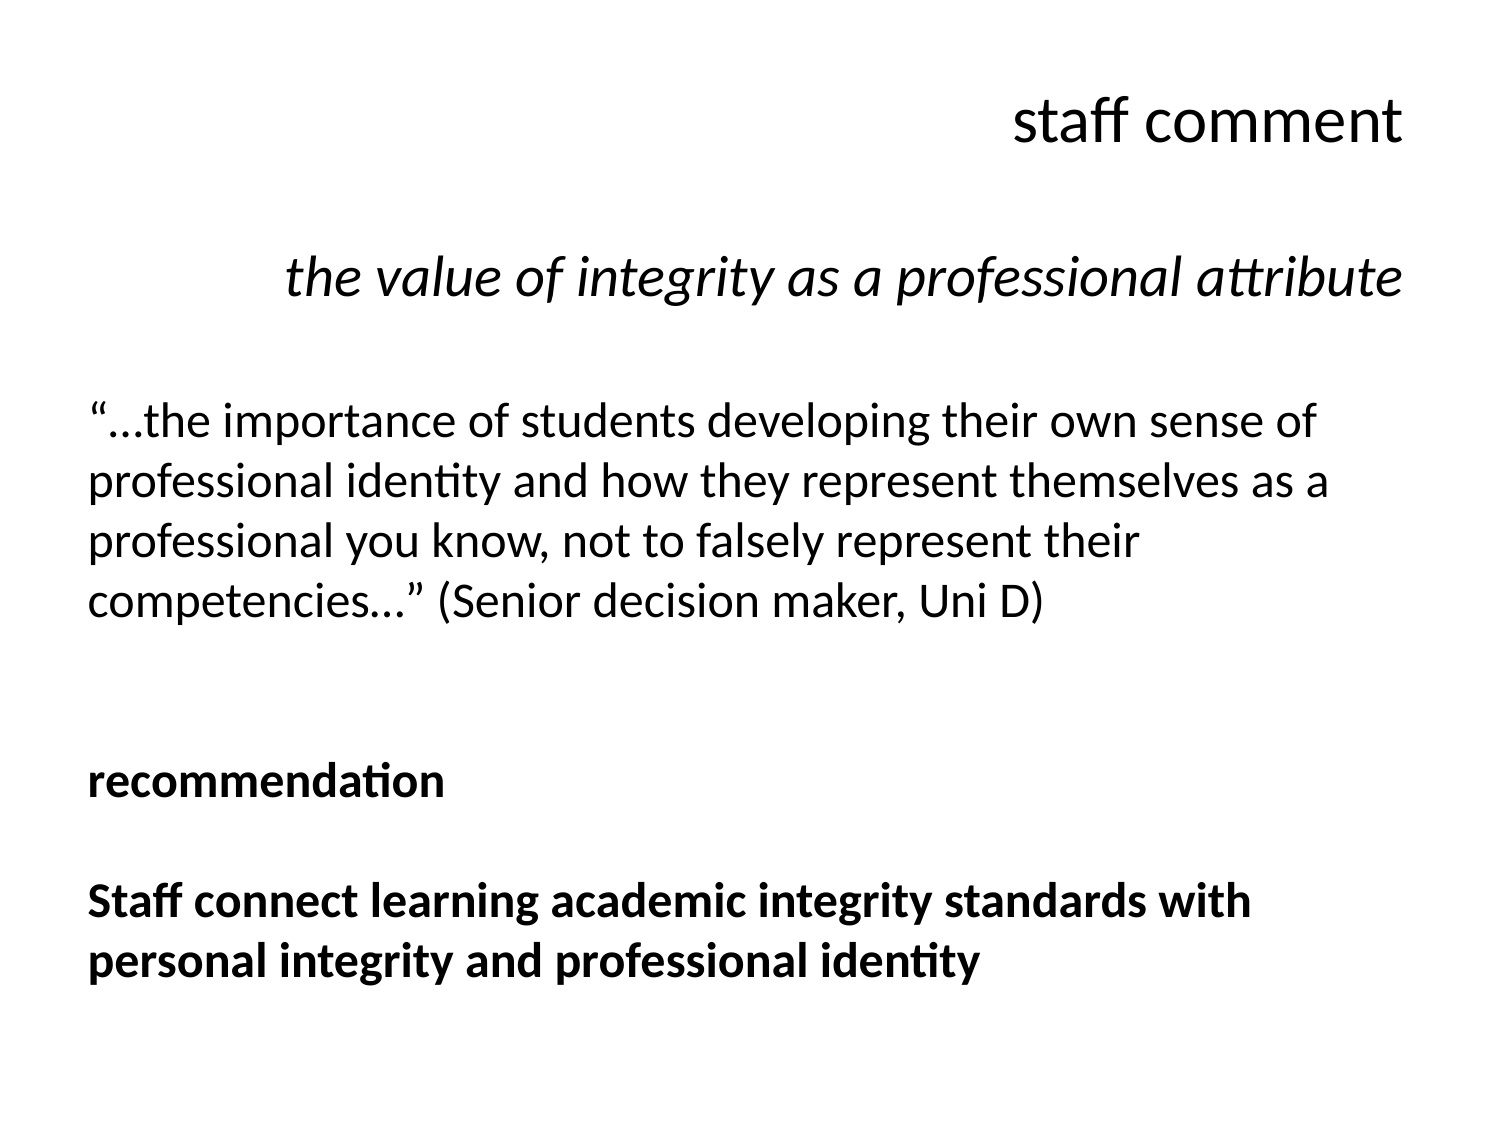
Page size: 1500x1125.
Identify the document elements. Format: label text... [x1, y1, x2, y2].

text_box staff comment the value of integrity as a professional attribute “…the importance of students developing their own sense of professional identity and how they represent themselves as a professional you know, not to falsely represent their competencies…” (Senior decision maker, Uni D) recommendation Staff connect learning academic integrity standards with personal integrity and professional identity [72, 60, 1419, 1056]
